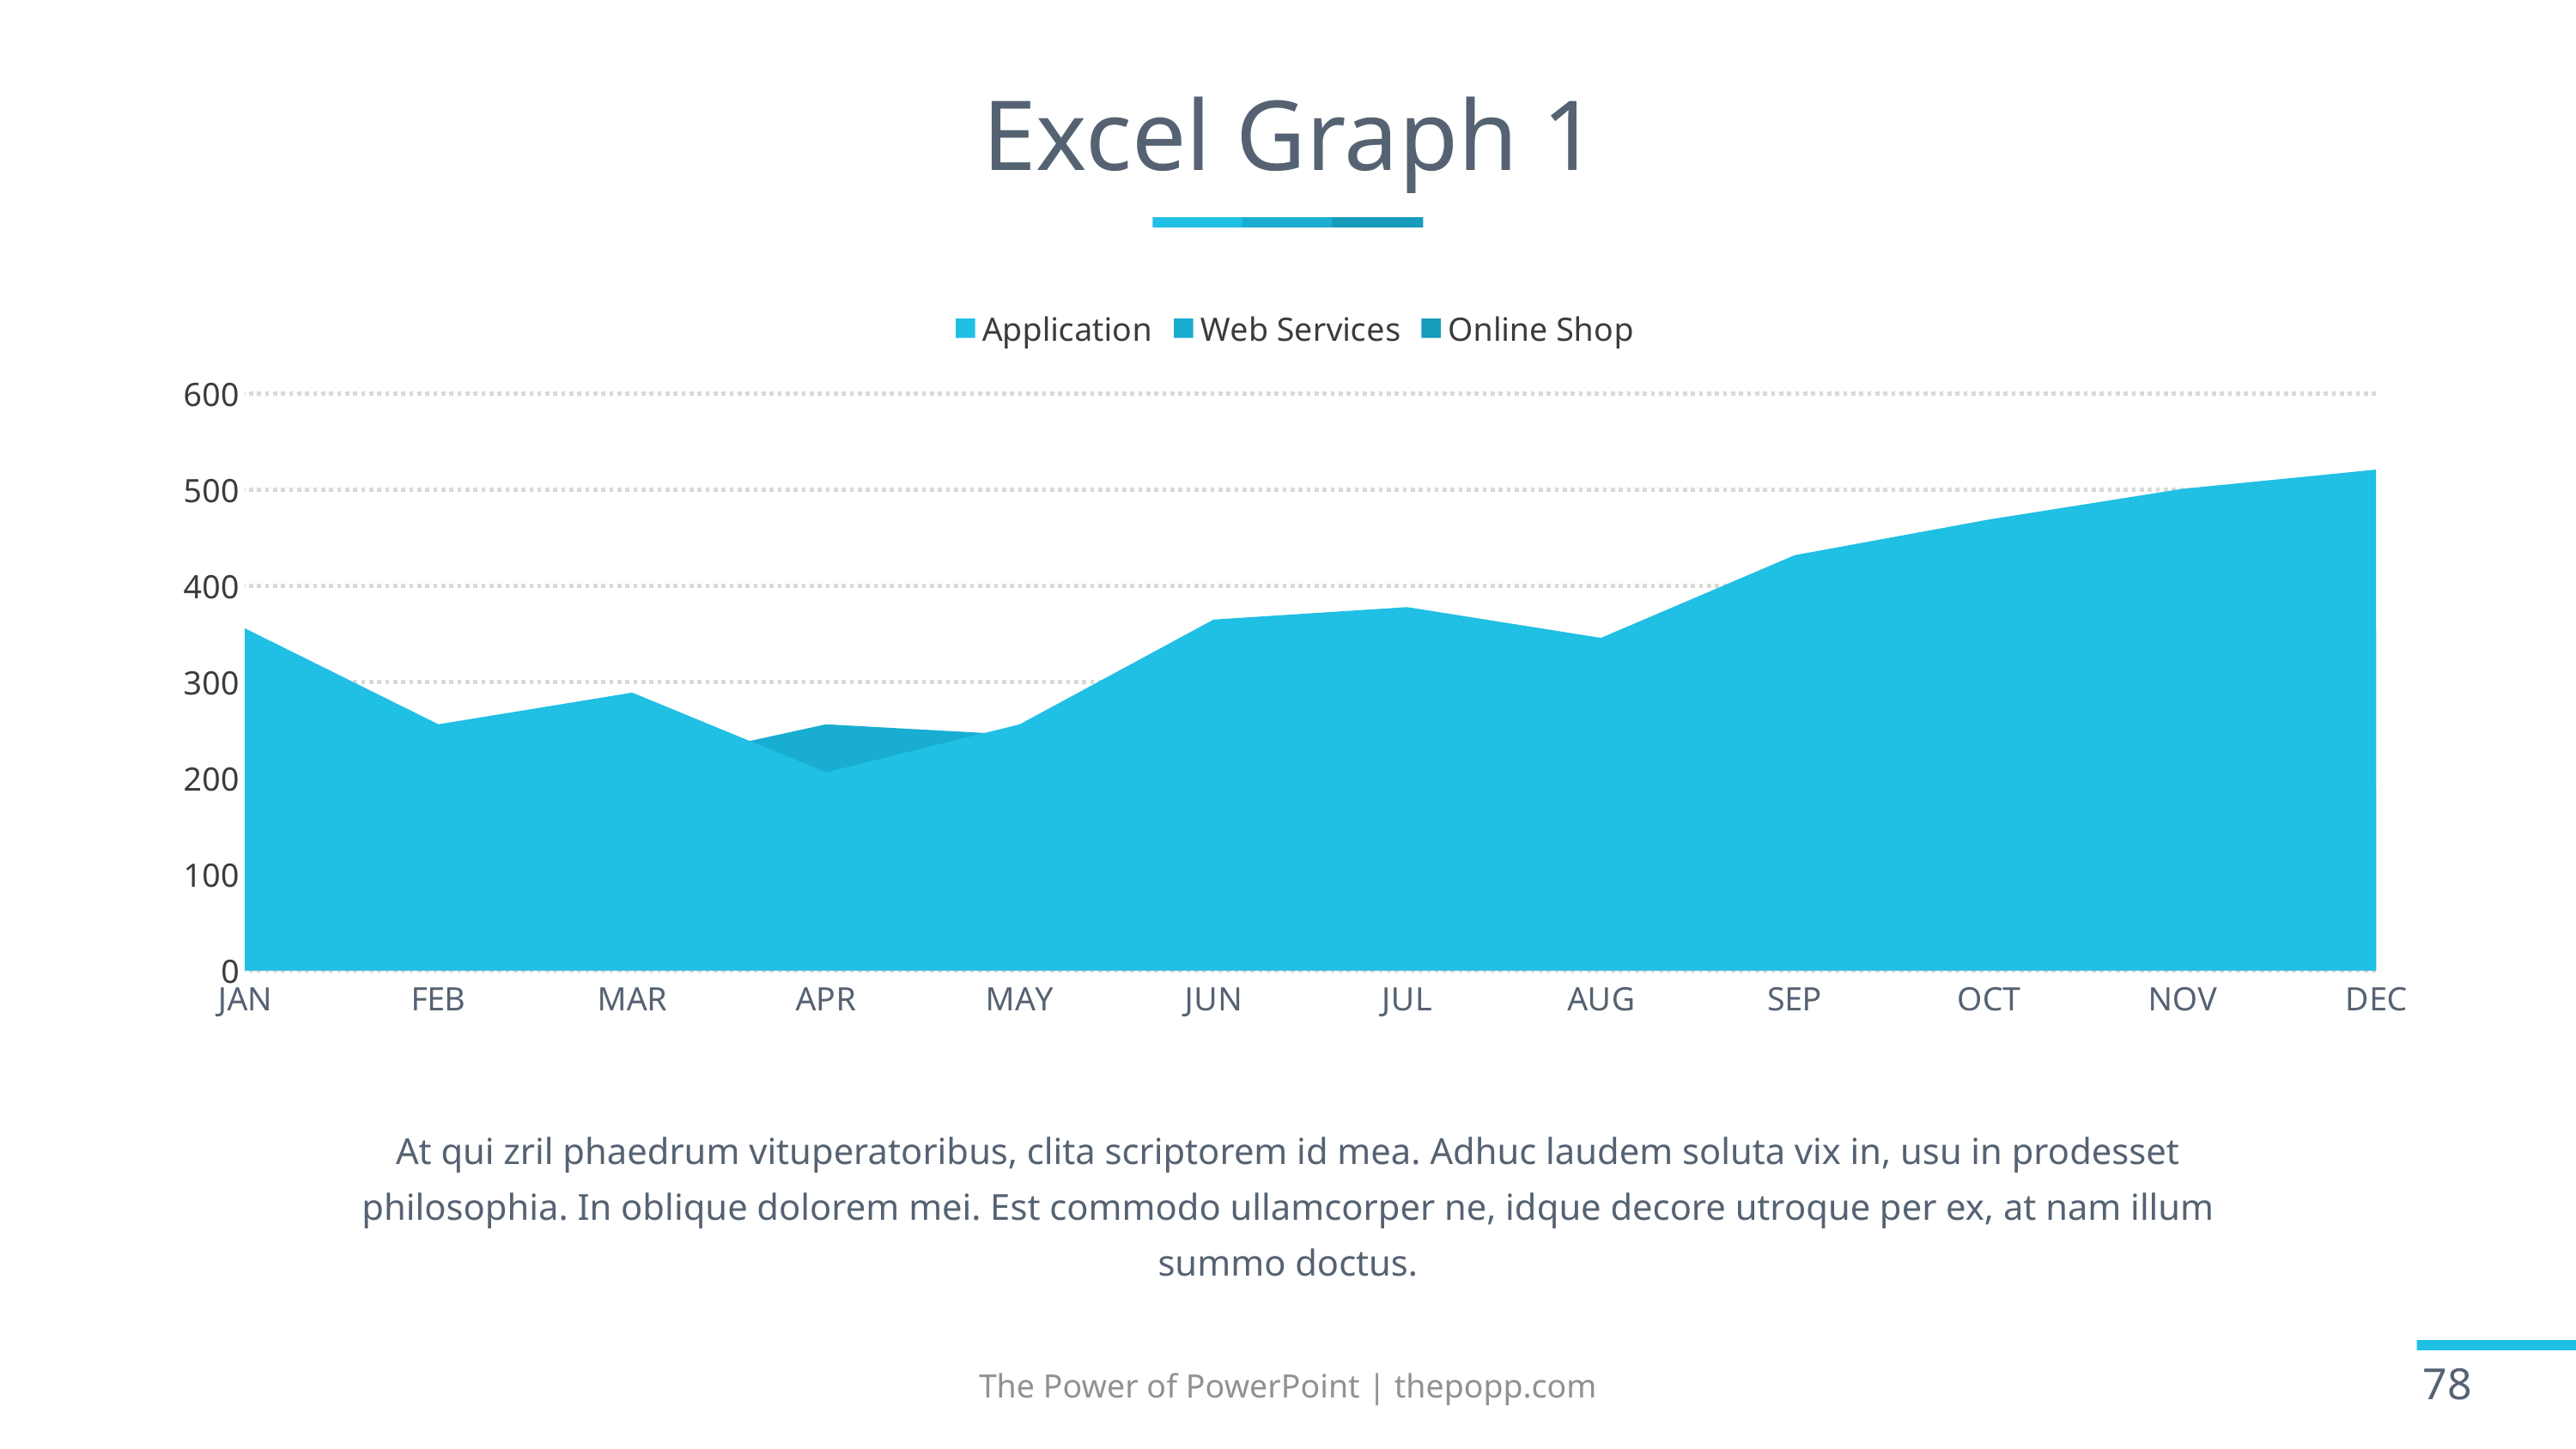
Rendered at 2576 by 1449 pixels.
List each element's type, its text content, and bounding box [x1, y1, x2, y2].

text_box At qui zril phaedrum vituperatoribus, clita scriptorem id mea. Adhuc laudem soluta vix in, usu in prodesset philosophia. In oblique dolorem mei. Est commodo ullamcorper ne, idque decore utroque per ex, at nam illum summo doctus. [337, 1109, 2239, 1352]
slide_number 78 [2409, 1351, 2576, 1421]
chart [137, 290, 2454, 1035]
title Excel Graph 1 [69, 49, 2512, 230]
footer The Power of PowerPoint | thepopp.com [853, 1352, 1723, 1427]
